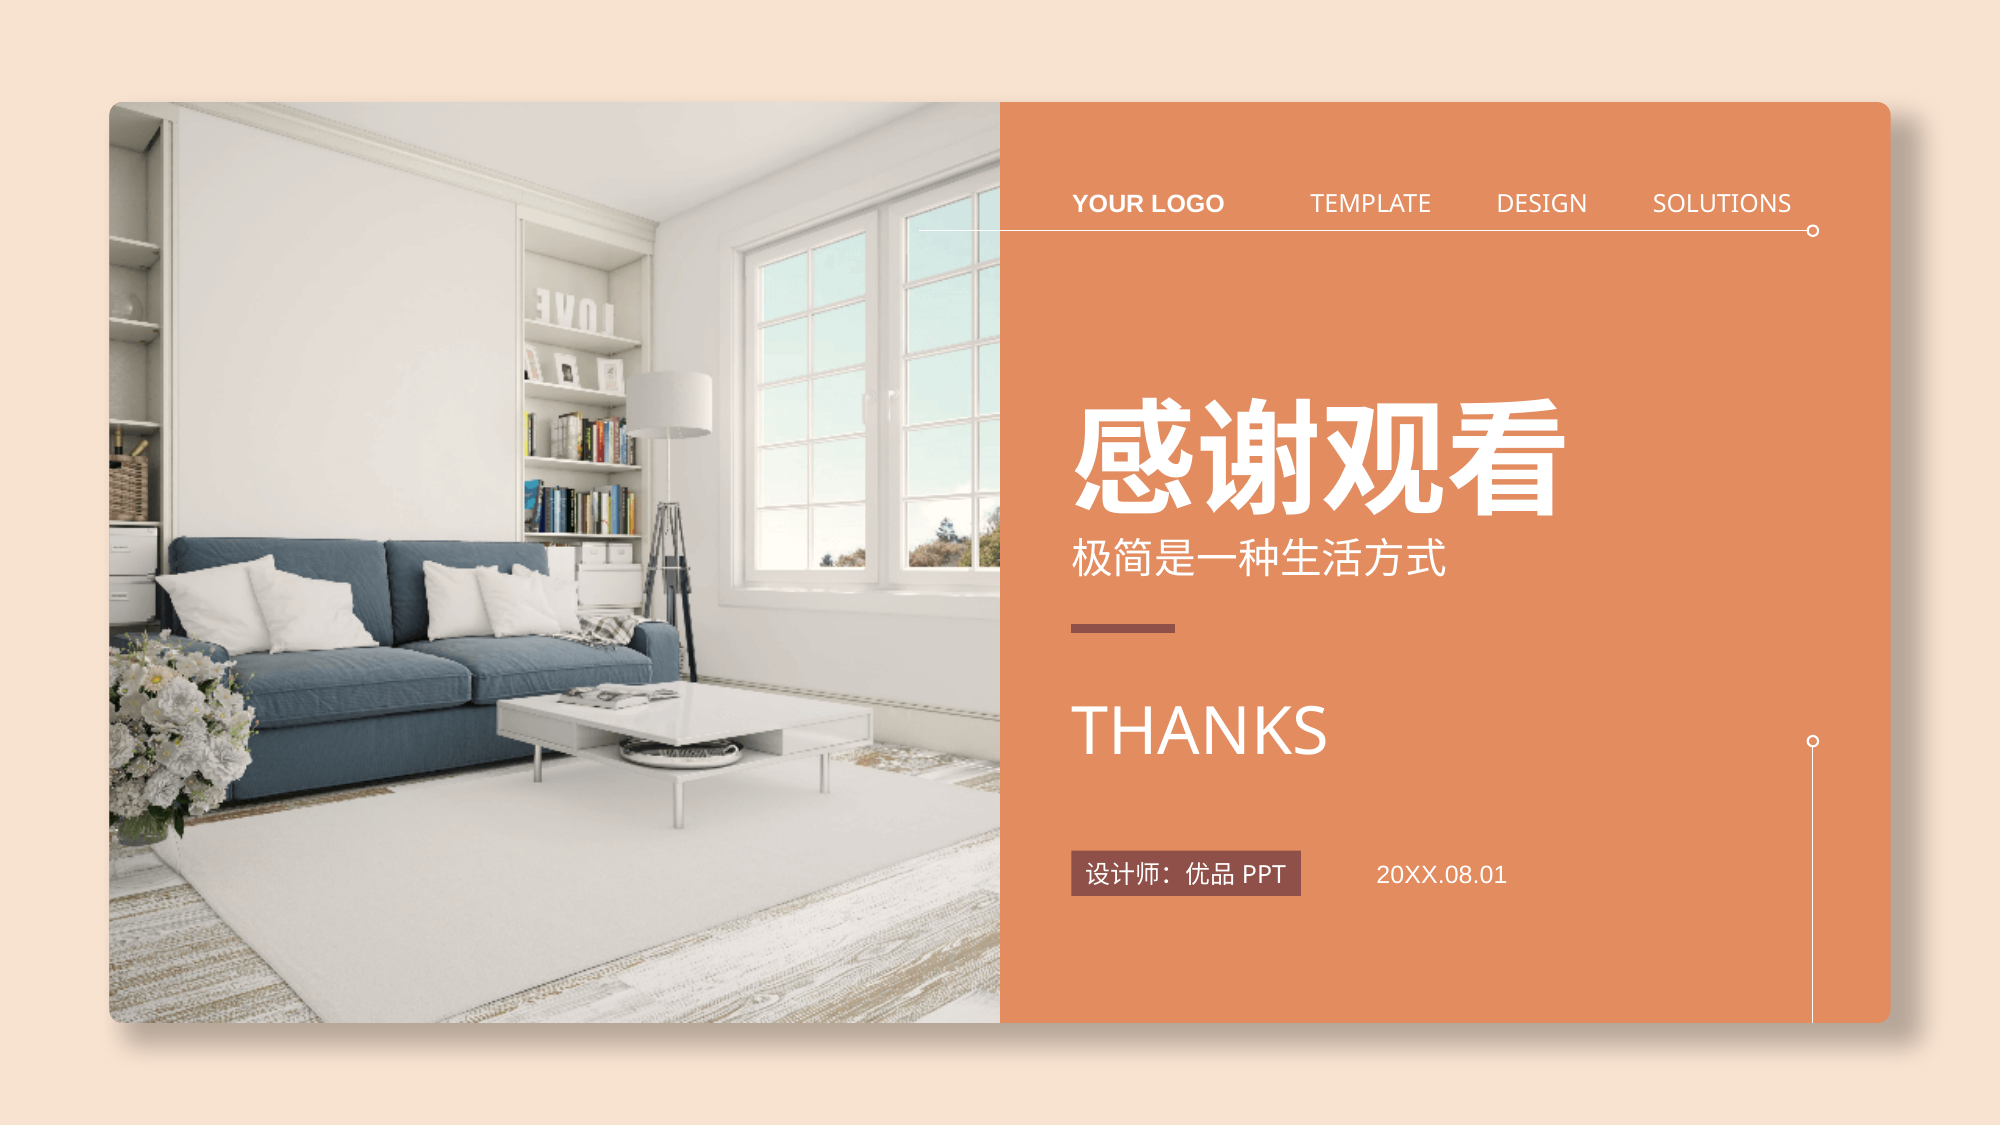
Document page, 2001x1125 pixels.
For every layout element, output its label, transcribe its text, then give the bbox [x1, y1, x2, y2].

text_box 极简是一种生活方式 [1071, 532, 1791, 583]
text_box DESIGN [1496, 187, 1589, 218]
text_box 感谢观看 [1071, 379, 1791, 530]
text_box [919, 225, 1819, 236]
text_box YOUR LOGO [1072, 187, 1226, 218]
text_box SOLUTIONS [1652, 187, 1792, 218]
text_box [1669, 874, 1957, 885]
text_box THANKS [1071, 687, 1791, 768]
text_box [1070, 850, 1302, 897]
picture [109, 102, 1000, 1023]
text_box 20XX.08.01 [1327, 858, 1557, 889]
text_box 设计师：优品PPT [1071, 858, 1301, 889]
text_box TEMPLATE [1310, 187, 1432, 218]
